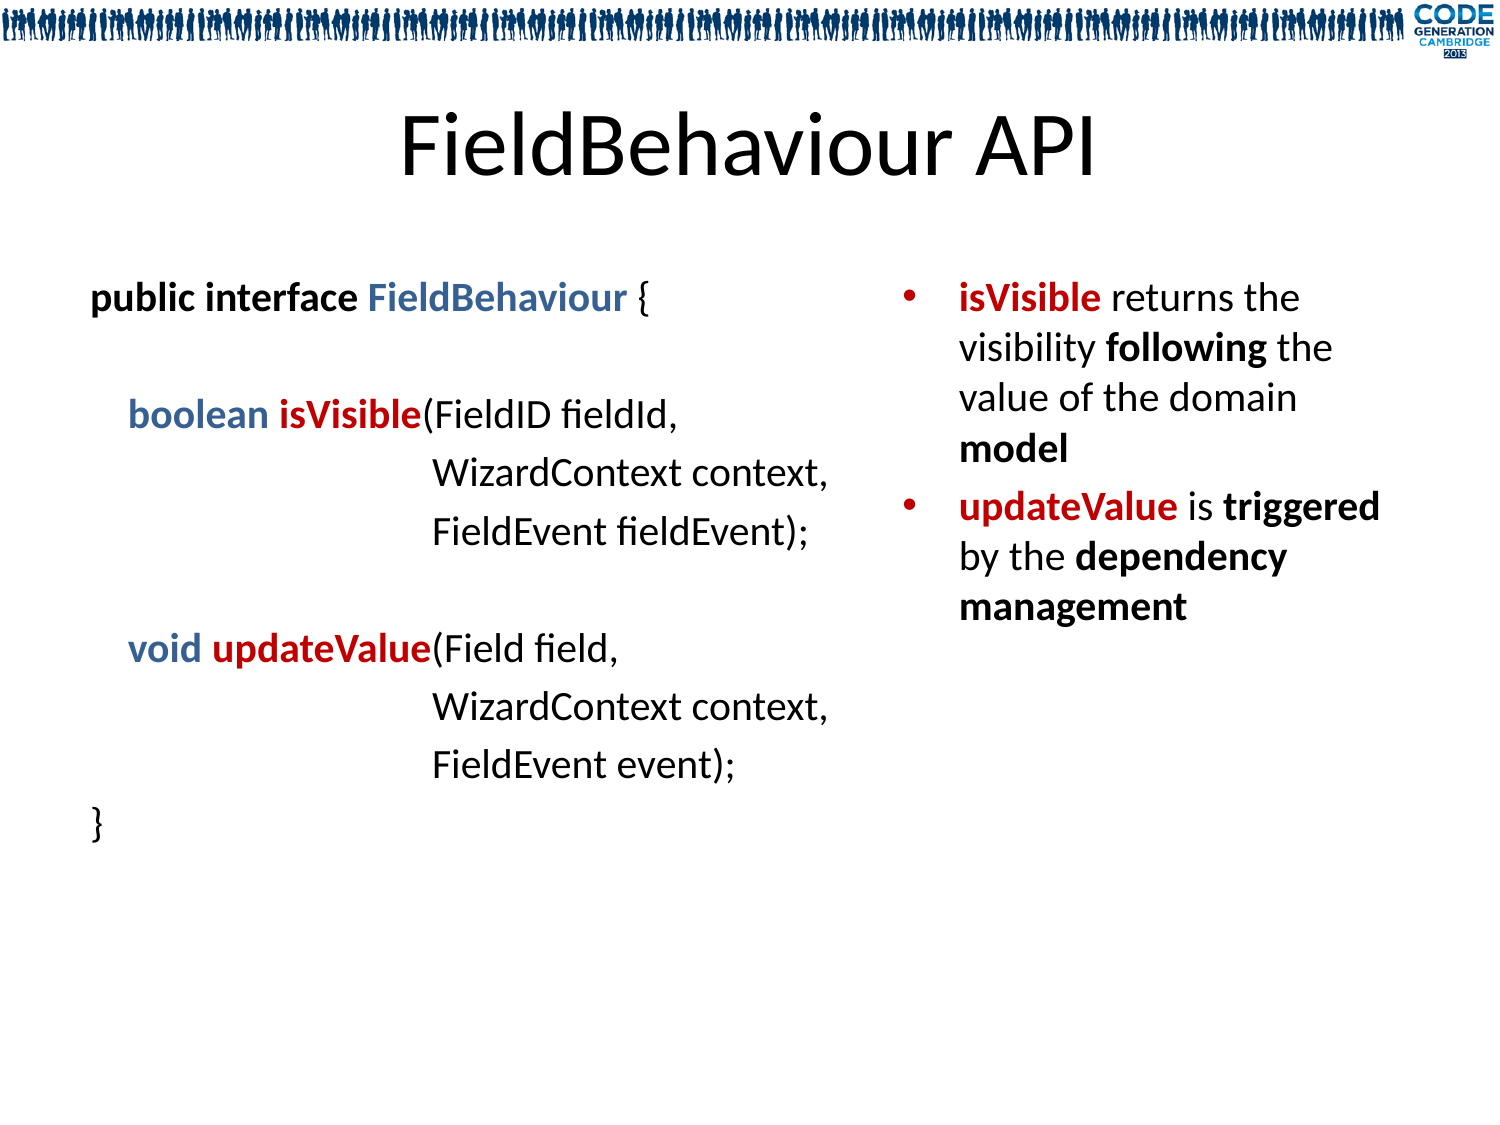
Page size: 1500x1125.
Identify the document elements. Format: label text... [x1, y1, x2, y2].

title FieldBehaviour API [75, 45, 1425, 233]
list isVisible returns the visibility following the value of the domain model updateValue is triggered by the dependency management [887, 262, 1425, 1005]
list public interface FieldBehaviour { boolean isVisible(FieldID fieldId, WizardContext context, FieldEvent fieldEvent); void updateValue(Field field, WizardContext context, FieldEvent event); } [75, 262, 875, 1050]
picture [0, 0, 1500, 75]
